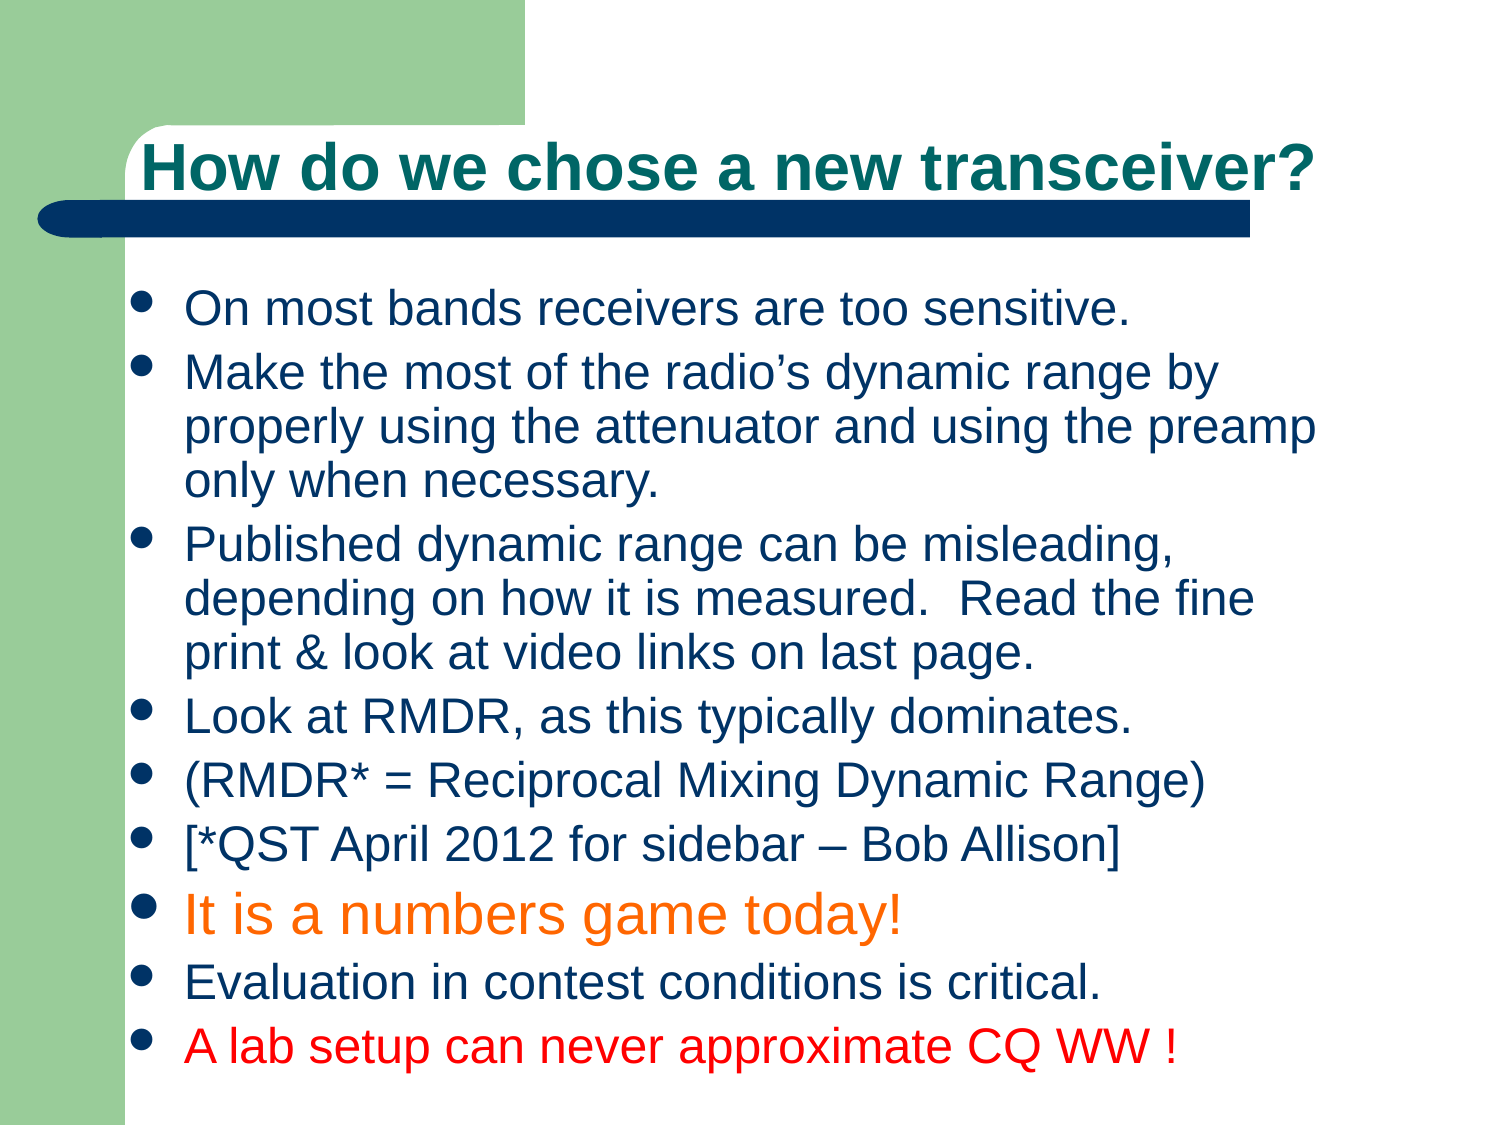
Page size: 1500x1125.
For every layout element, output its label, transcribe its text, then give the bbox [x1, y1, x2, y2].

title How do we chose a new transceiver? [124, 124, 1426, 213]
list On most bands receivers are too sensitive. Make the most of the radio’s dynamic range by properly using the attenuator and using the preamp only when necessary. Published dynamic range can be misleading, depending on how it is measured. Read the fine print & look at video links on last page. Look at RMDR, as this typically dominates. (RMDR* = Reciprocal Mixing Dynamic Range) [*QST April 2012 for sidebar – Bob Allison] It is a numbers game today! Evaluation in contest conditions is critical. A lab setup can never approximate CQ WW ! [112, 274, 1375, 1038]
